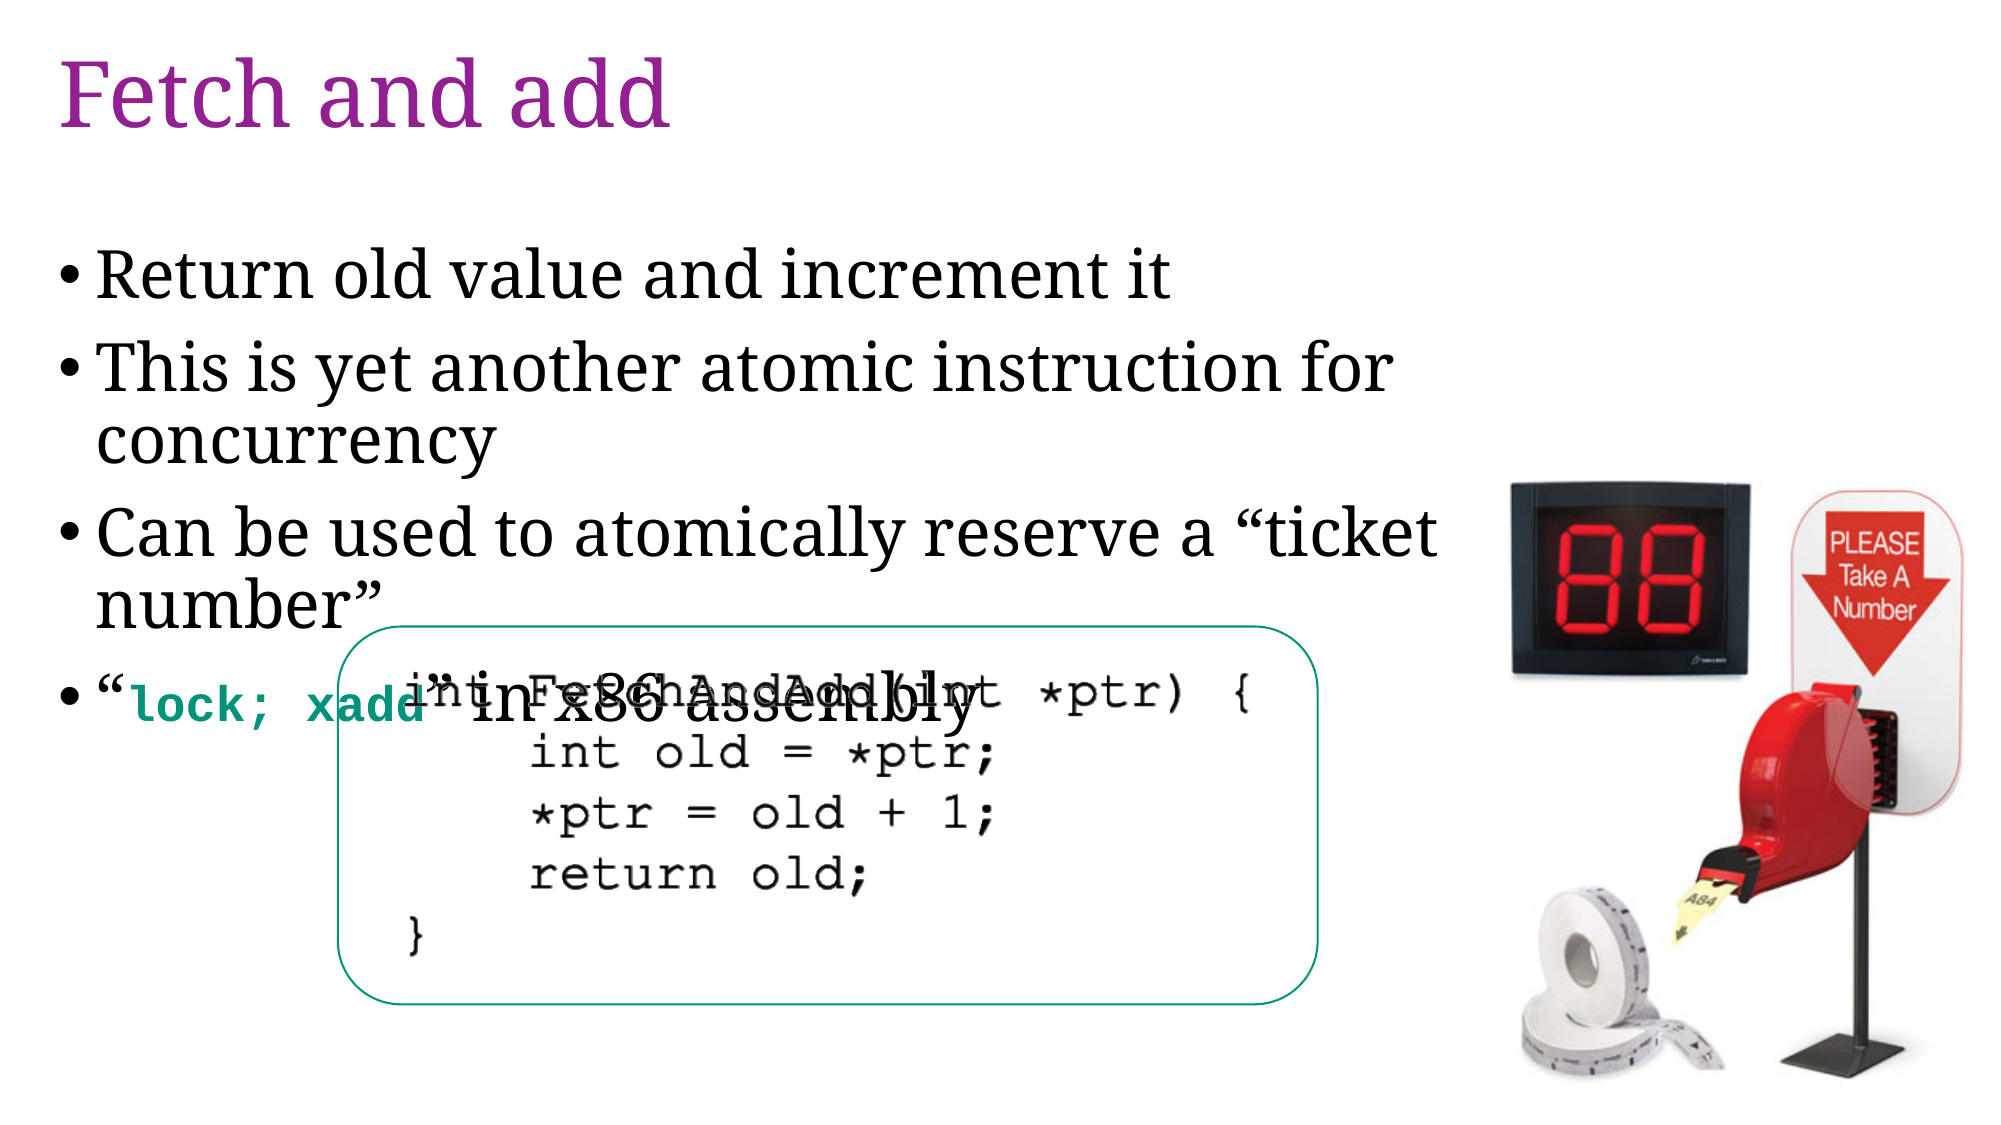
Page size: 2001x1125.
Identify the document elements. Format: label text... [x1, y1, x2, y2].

title Fetch and add [43, 25, 1953, 171]
picture [1496, 467, 1973, 1091]
picture [385, 662, 1265, 967]
list Return old value and increment it This is yet another atomic instruction for concurrency Can be used to atomically reserve a “ticket number” “lock; xadd” in x86 assembly [43, 233, 1526, 1091]
text_box [336, 625, 1319, 1006]
